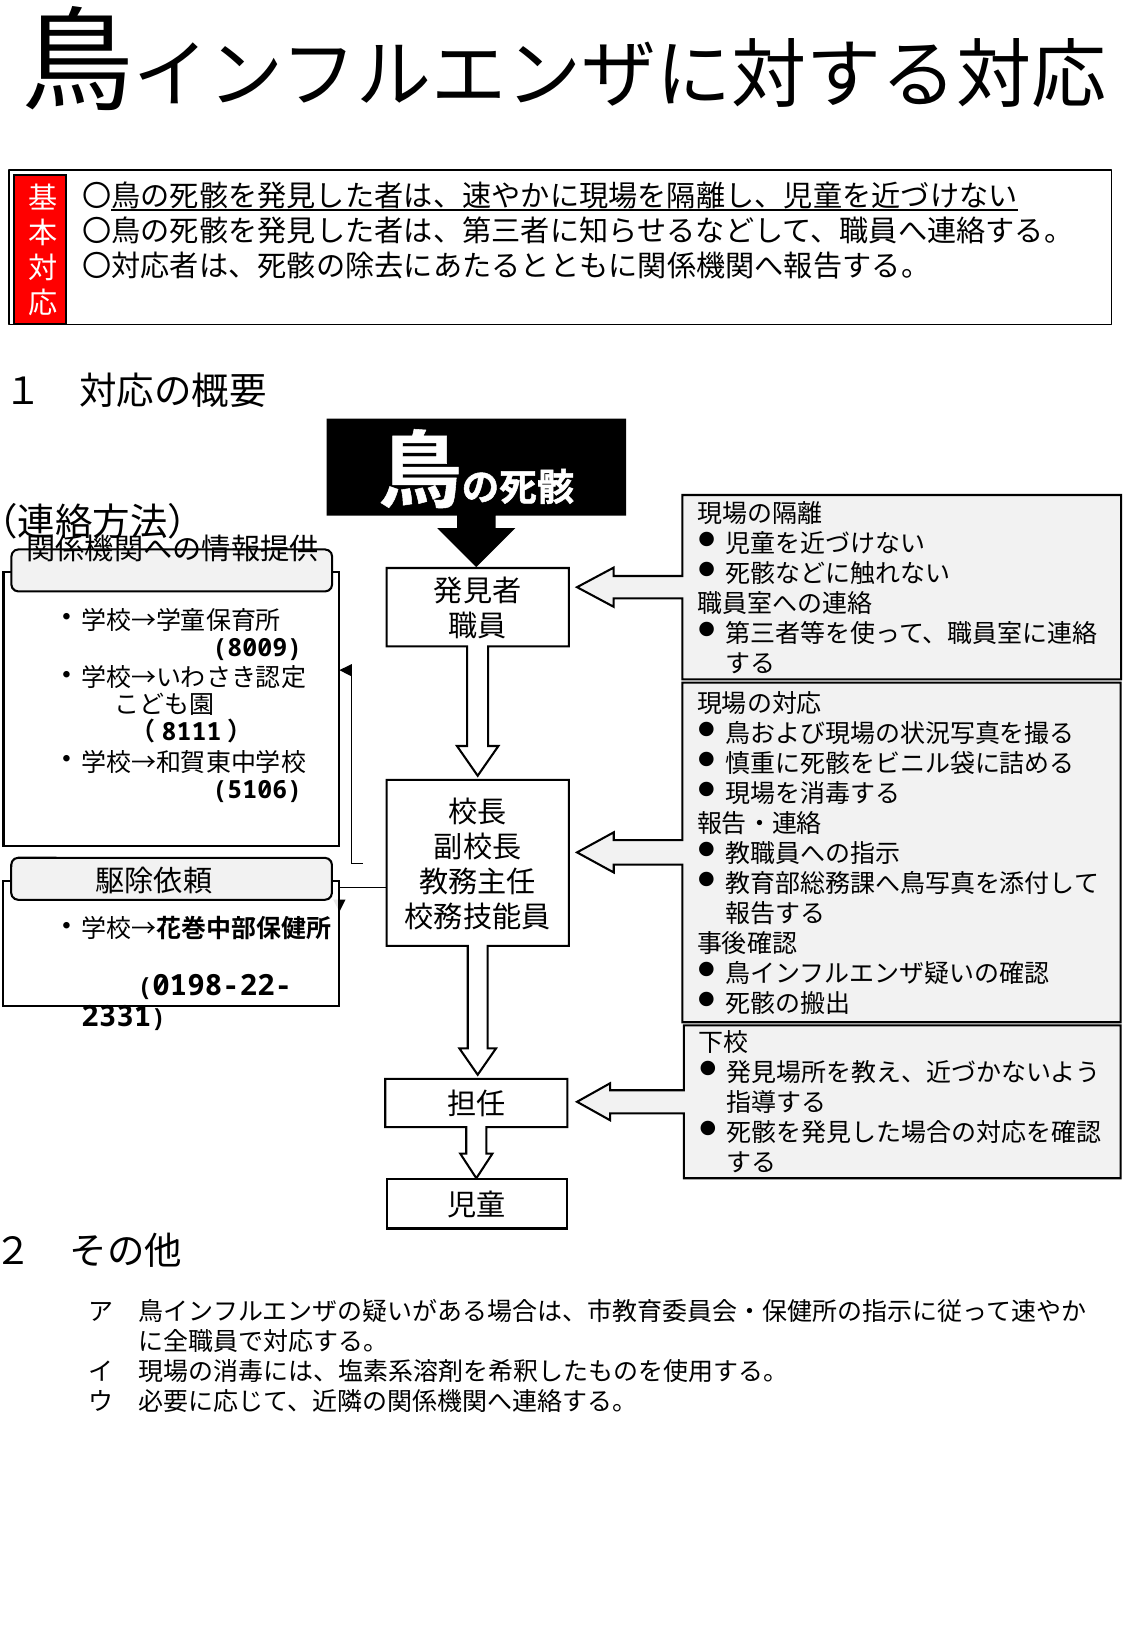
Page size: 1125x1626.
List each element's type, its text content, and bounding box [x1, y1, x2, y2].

text_box 発見者 職員 [385, 566, 570, 778]
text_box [3, 414, 340, 646]
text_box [254, 754, 448, 779]
text_box 鳥インフルエンザに対する対応 [6, 0, 1122, 132]
text_box 基本対応 [13, 174, 67, 325]
text_box １ 対応の概要 [0, 359, 480, 420]
text_box 担任 [384, 1077, 569, 1178]
text_box ２ その他 [0, 1219, 470, 1280]
text_box 現場の対応 鳥および現場の状況写真を撮る 慎重に死骸をビニル袋に詰める 現場を消毒する 報告・連絡 教職員への指示 教育部総務課へ鳥写真を添付して報告する 事後確認 鳥インフルエンザ疑いの確認 死骸の搬出 [574, 681, 1122, 1024]
text_box 児童 [386, 1178, 568, 1230]
text_box 〇鳥の死骸を発見した者は、速やかに現場を隔離し、児童を近づけない 〇 〇鳥の死骸を発見した者は、第三者に知らせるなどして、職員へ連絡する。 〇対応者は、死骸の除去にあたるとともに関係機関へ報告する。 [9, 170, 1112, 325]
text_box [3, 646, 340, 1178]
text_box 現場の隔離 児童を近づけない 死骸などに触れない 職員室への連絡 第三者等を使って、職員室に連絡する [574, 493, 1123, 681]
text_box 鳥の死骸 [340, 418, 627, 566]
text_box 下校 発見場所を教え、近づかないよう指導する 死骸を発見した場合の対応を確認する [574, 1024, 1122, 1180]
text_box ア 鳥インフルエンザの疑いがある場合は、市教育委員会・保健所の指示に従って速やか に全職員で対応する。 イ 現場の消毒には、塩素系溶剤を希釈したものを使用する。 ウ 必要に応じて、近隣の関係機関へ連絡する。 [74, 1288, 1102, 1423]
text_box 校長 副校長 教務主任 校務技能員 [385, 778, 570, 1077]
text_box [340, 863, 387, 912]
